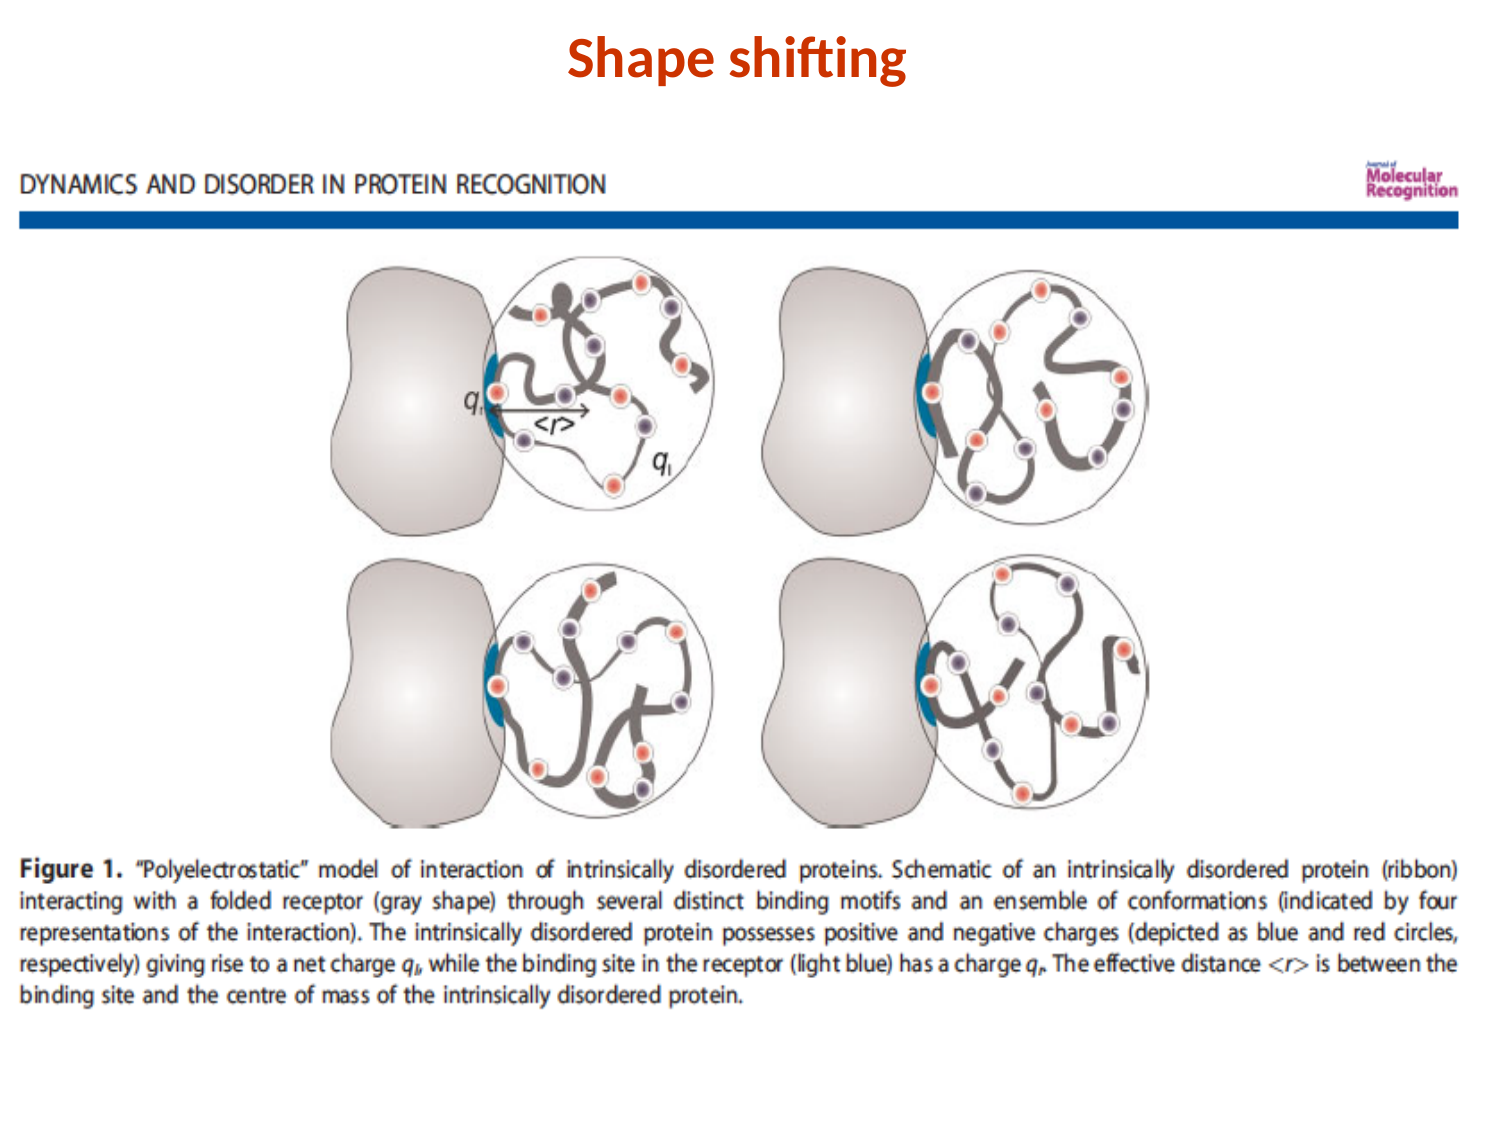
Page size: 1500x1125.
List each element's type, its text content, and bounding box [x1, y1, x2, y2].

picture [0, 149, 1500, 1026]
text_box Shape shifting [173, 24, 1302, 96]
